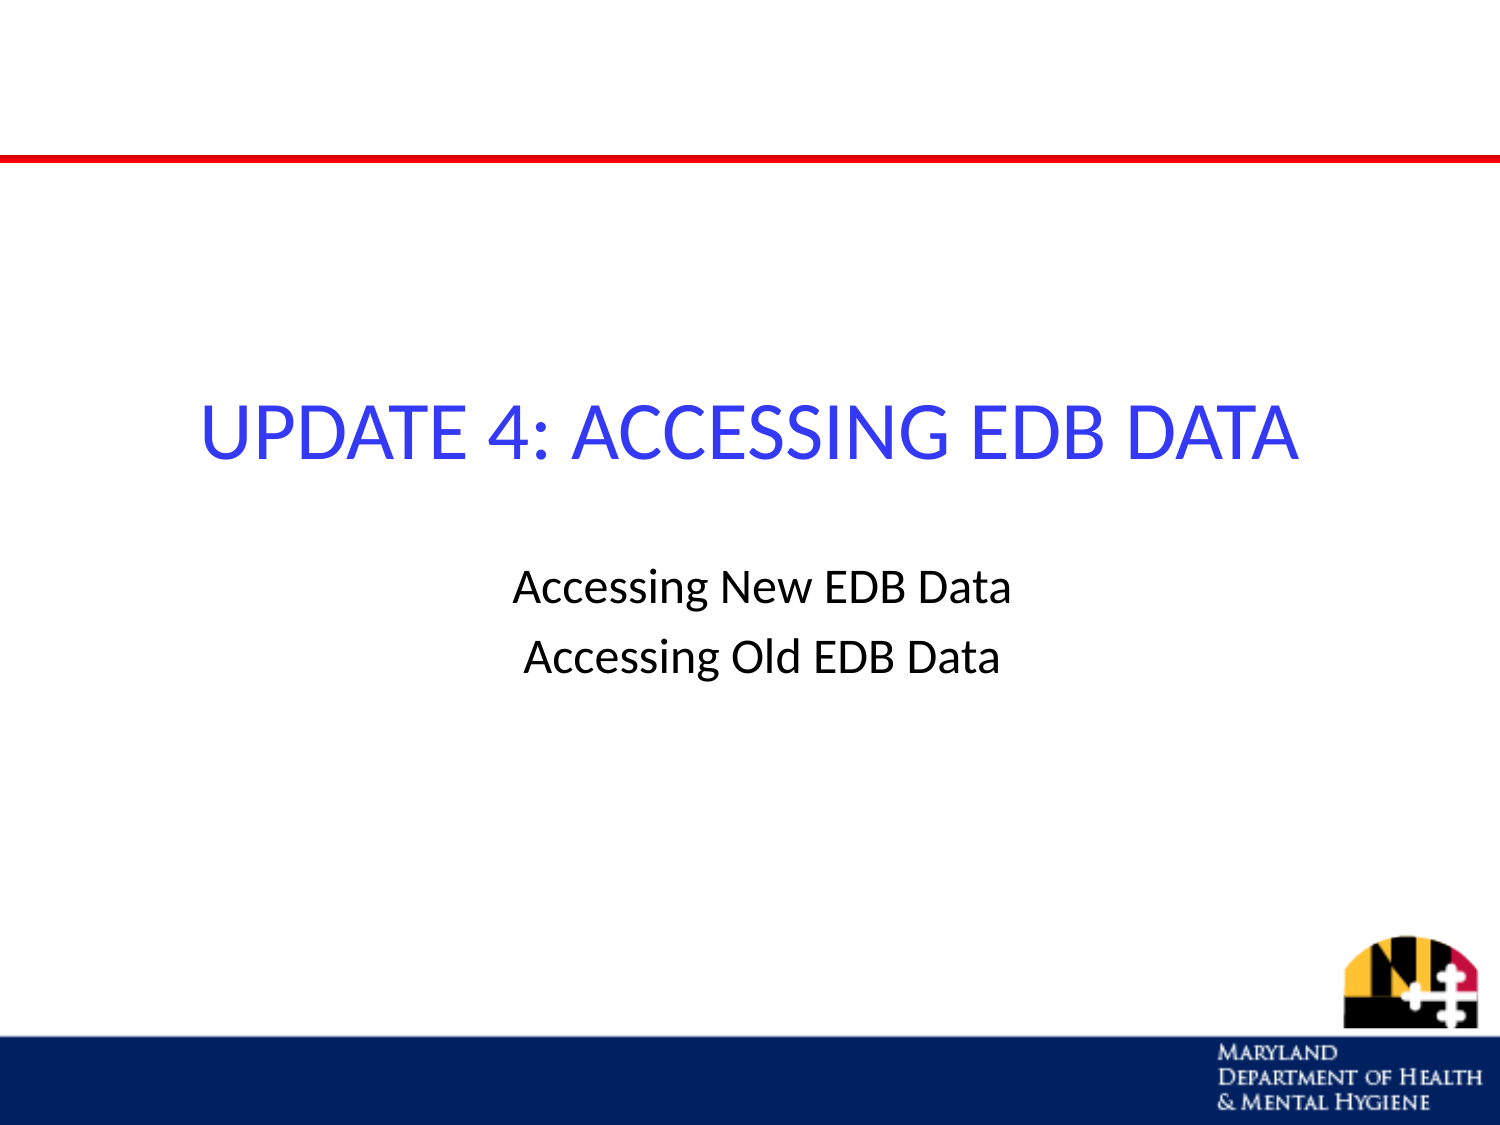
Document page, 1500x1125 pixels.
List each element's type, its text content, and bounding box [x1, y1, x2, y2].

subtitle Accessing New EDB Data Accessing Old EDB Data [237, 545, 1288, 834]
picture [0, 163, 1500, 1125]
picture [0, 0, 1500, 155]
title UPDATE 4: ACCESSING EDB DATA [112, 369, 1388, 611]
